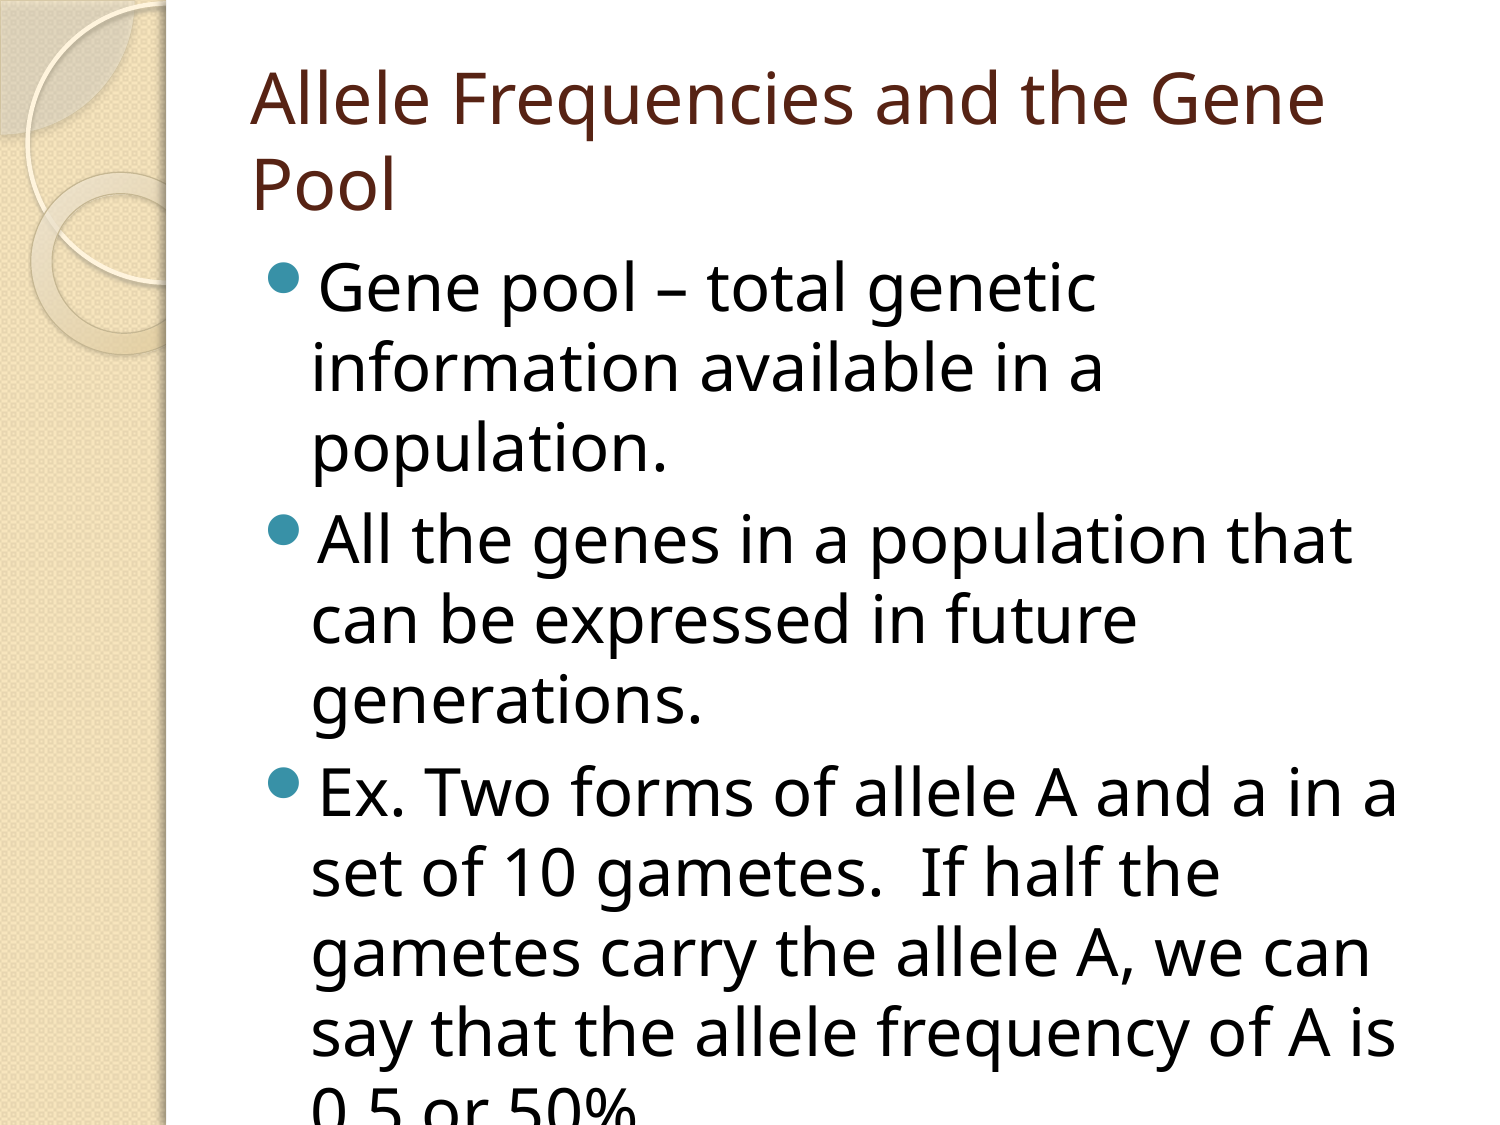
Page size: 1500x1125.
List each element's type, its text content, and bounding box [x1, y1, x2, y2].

title Allele Frequencies and the Gene Pool [235, 45, 1466, 233]
list Gene pool – total genetic information available in a population. All the genes in a population that can be expressed in future generations. Ex. Two forms of allele A and a in a set of 10 gametes. If half the gametes carry the allele A, we can say that the allele frequency of A is 0.5 or 50%. [235, 237, 1466, 1025]
